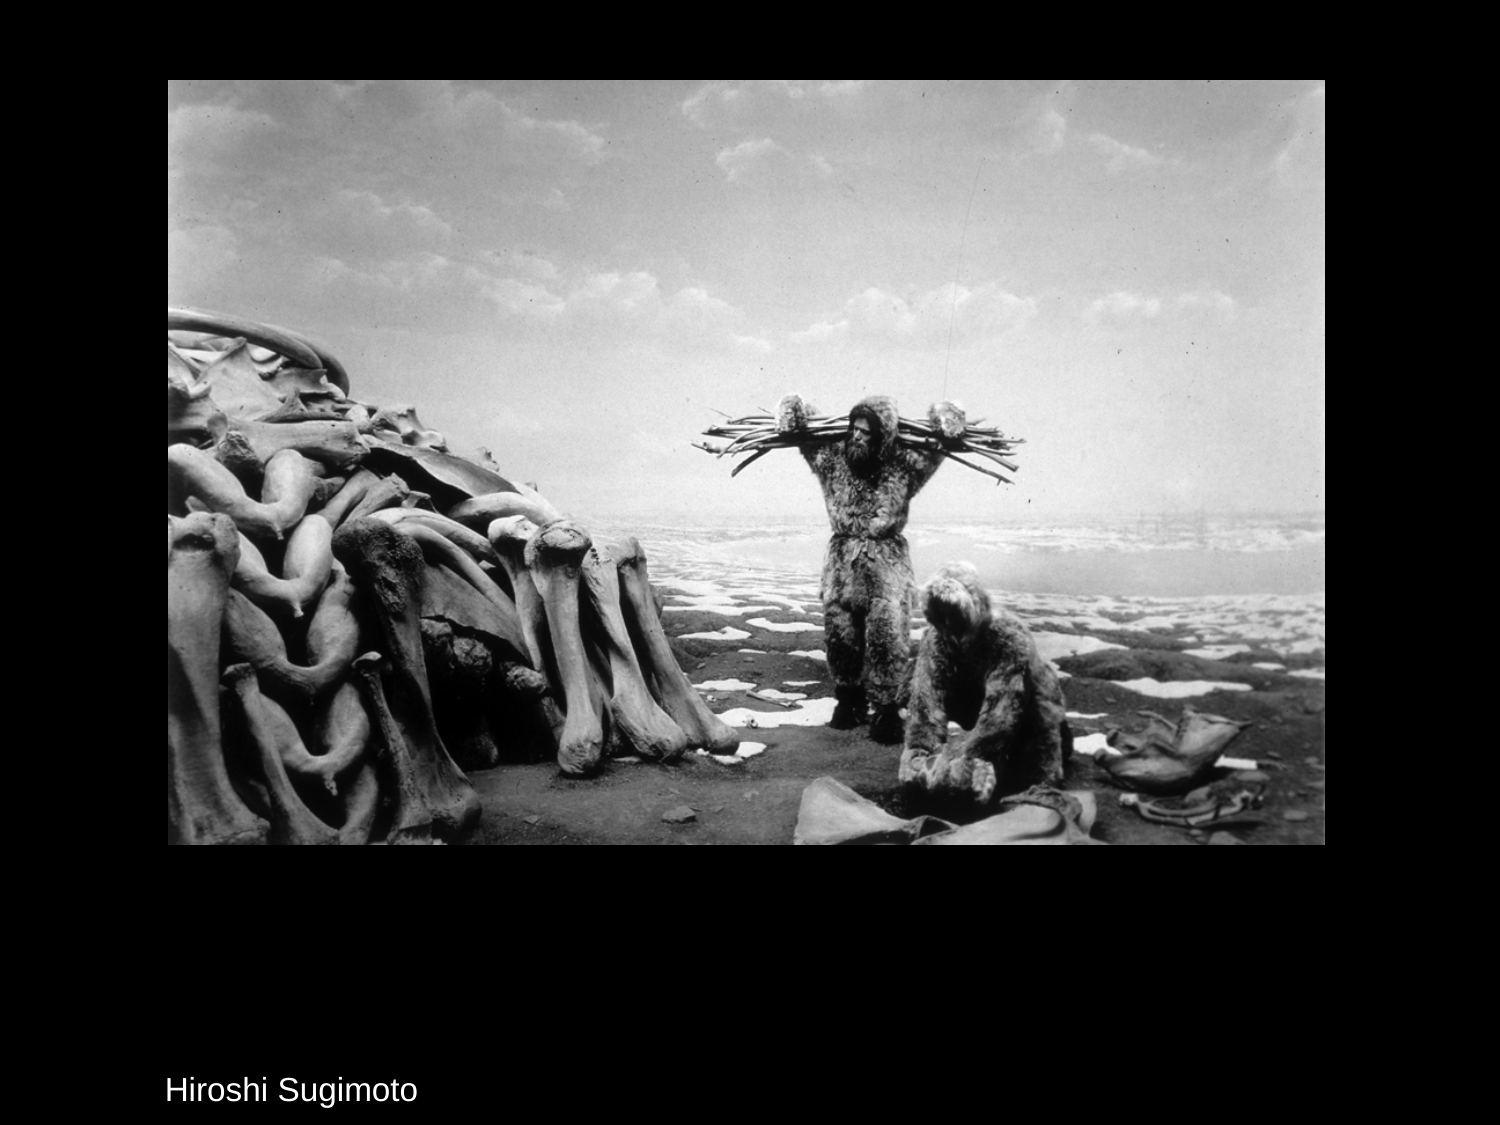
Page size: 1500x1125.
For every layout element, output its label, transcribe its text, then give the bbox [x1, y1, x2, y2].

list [168, 80, 1326, 845]
text_box Hiroshi Sugimoto [149, 1060, 1350, 1124]
